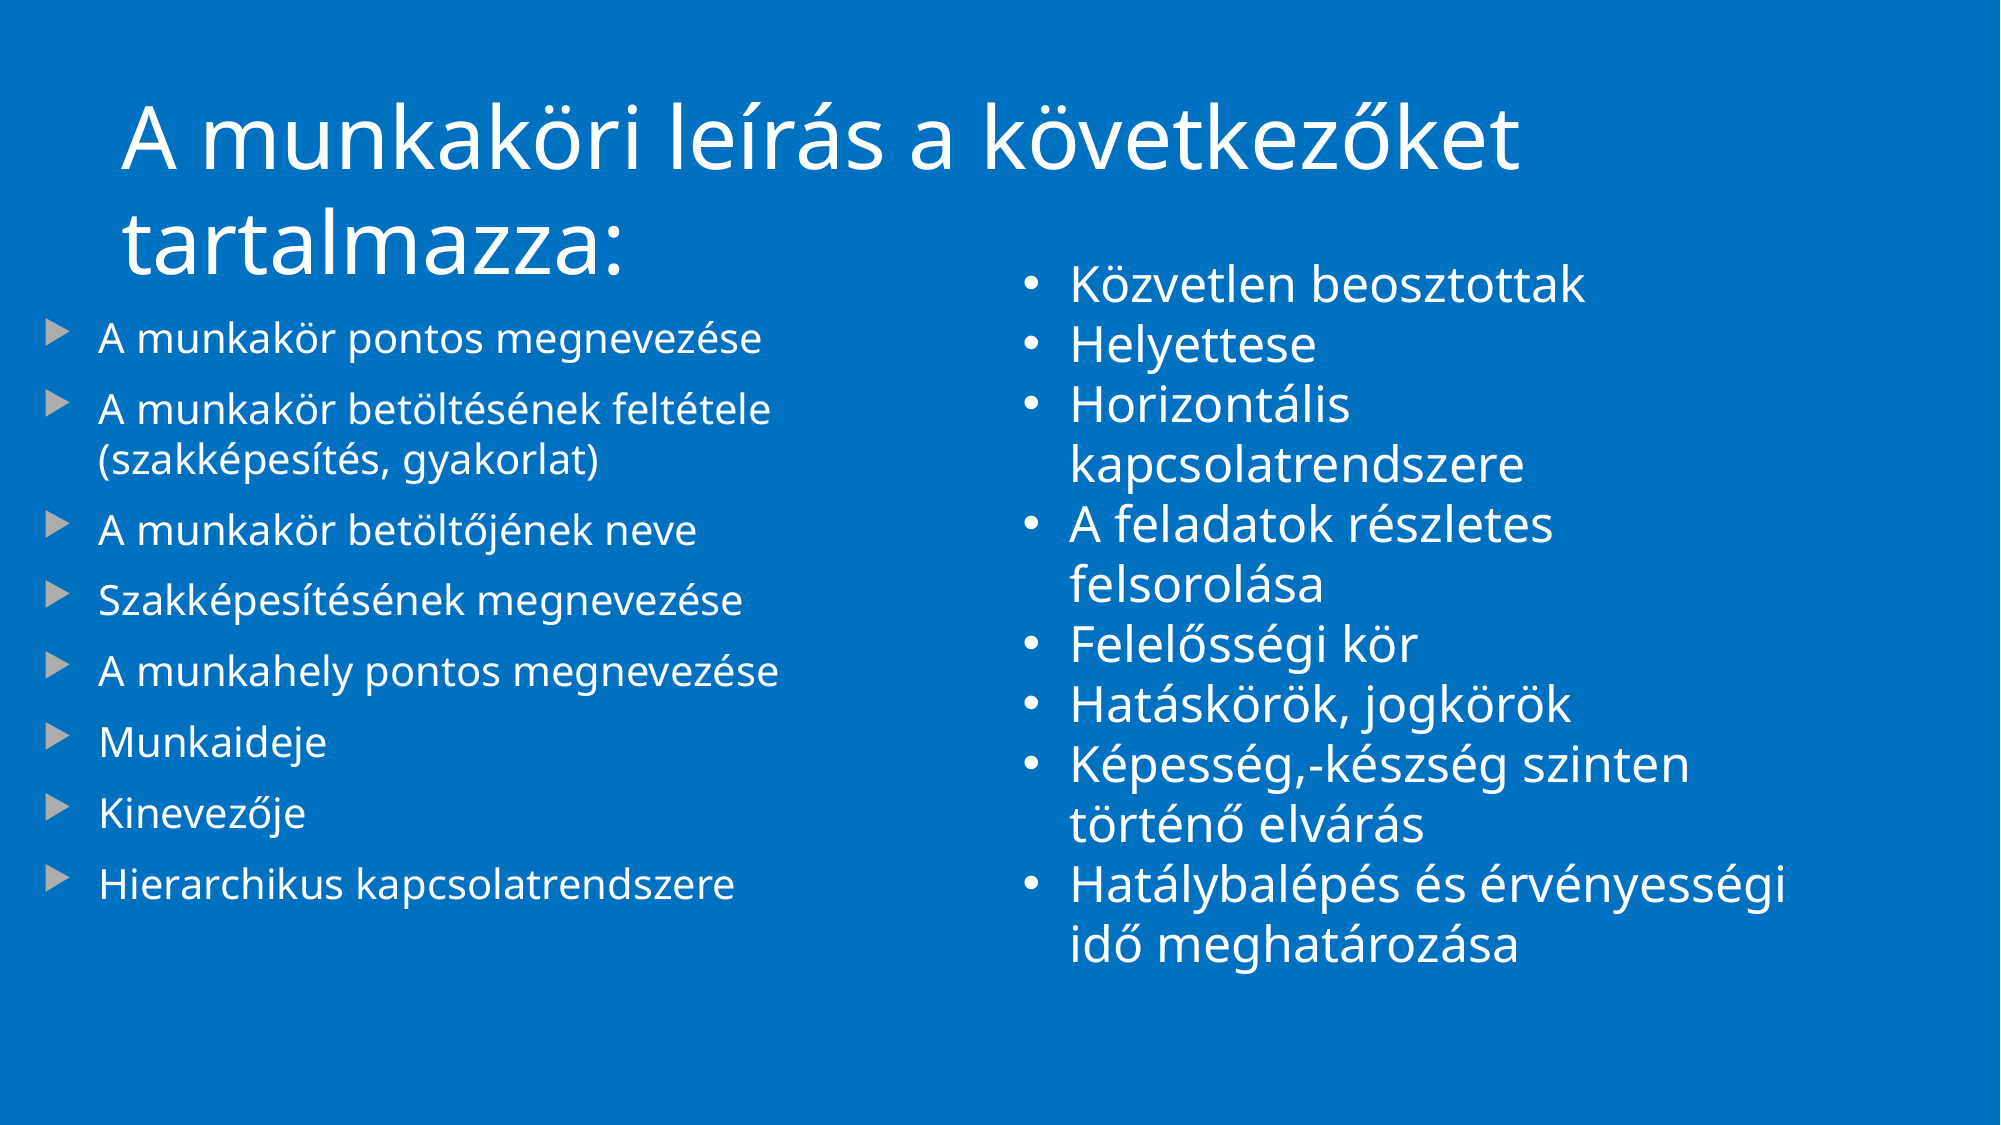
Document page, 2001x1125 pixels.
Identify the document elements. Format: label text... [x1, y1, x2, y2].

list A munkakör pontos megnevezése A munkakör betöltésének feltétele (szakképesítés, gyakorlat) A munkakör betöltőjének neve Szakképesítésének megnevezése A munkahely pontos megnevezése Munkaideje Kinevezője Hierarchikus kapcsolatrendszere [27, 304, 949, 1116]
title A munkaköri leírás a következőket tartalmazza: [106, 74, 1649, 304]
text_box Közvetlen beosztottak Helyettese Horizontális kapcsolatrendszere A feladatok részletes felsorolása Felelősségi kör Hatáskörök, jogkörök Képesség,-készség szinten történő elvárás Hatálybalépés és érvényességi idő meghatározása [1008, 244, 1833, 980]
